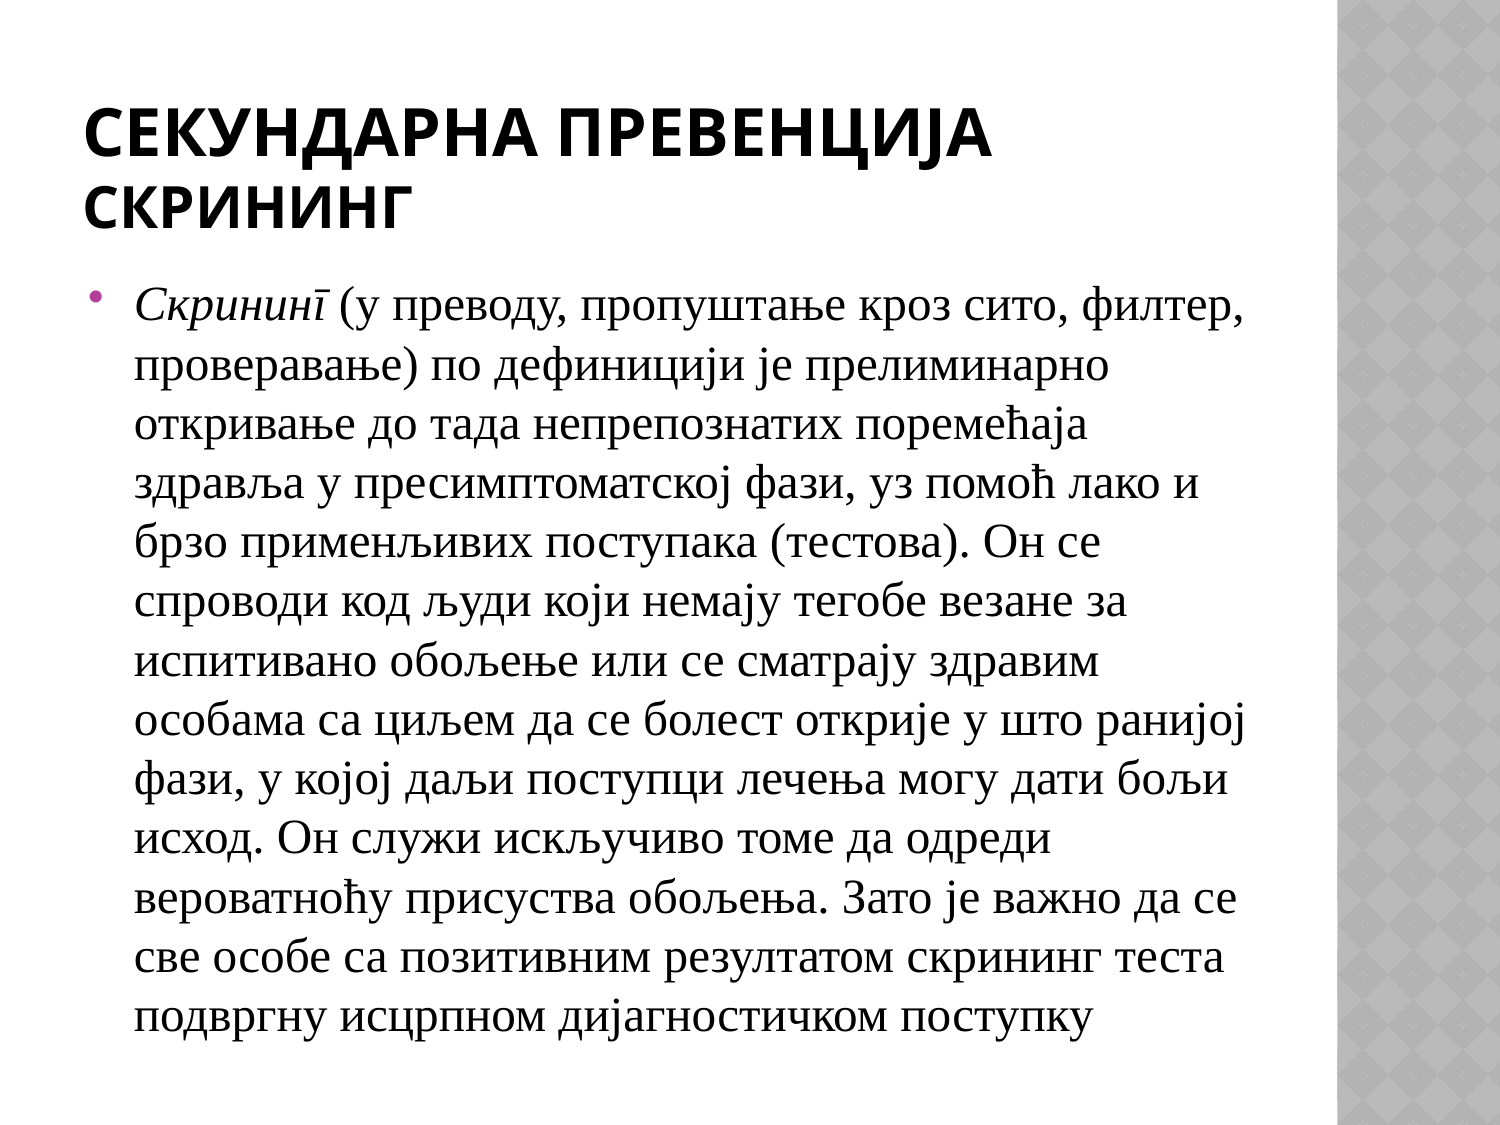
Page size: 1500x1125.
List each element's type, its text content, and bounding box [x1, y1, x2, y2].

list Скрининг (у преводу, пропуштање кроз сито, филтер, проверавање) по дефиницији је прелиминарно откривање до тада непрепознатих поремећаја здравља у пресимптоматској фази, уз помоћ лако и брзо применљивих поступака (тестова). Он се спроводи код људи који немају тегобе везане за испитивано обољење или се сматрају здравим особама са циљем да се болест открије у што ранијој фази, у којој даљи поступци лечења могу дати бољи исход. Он служи искључиво томе да одреди вероватноћу присуства обољења. Зато је важно да се све особе са позитивним резултатом скрининг теста подвргну исцрпном дијагностичком поступку [75, 264, 1263, 1059]
title Секундарна превенција скрининг [75, 52, 1263, 240]
